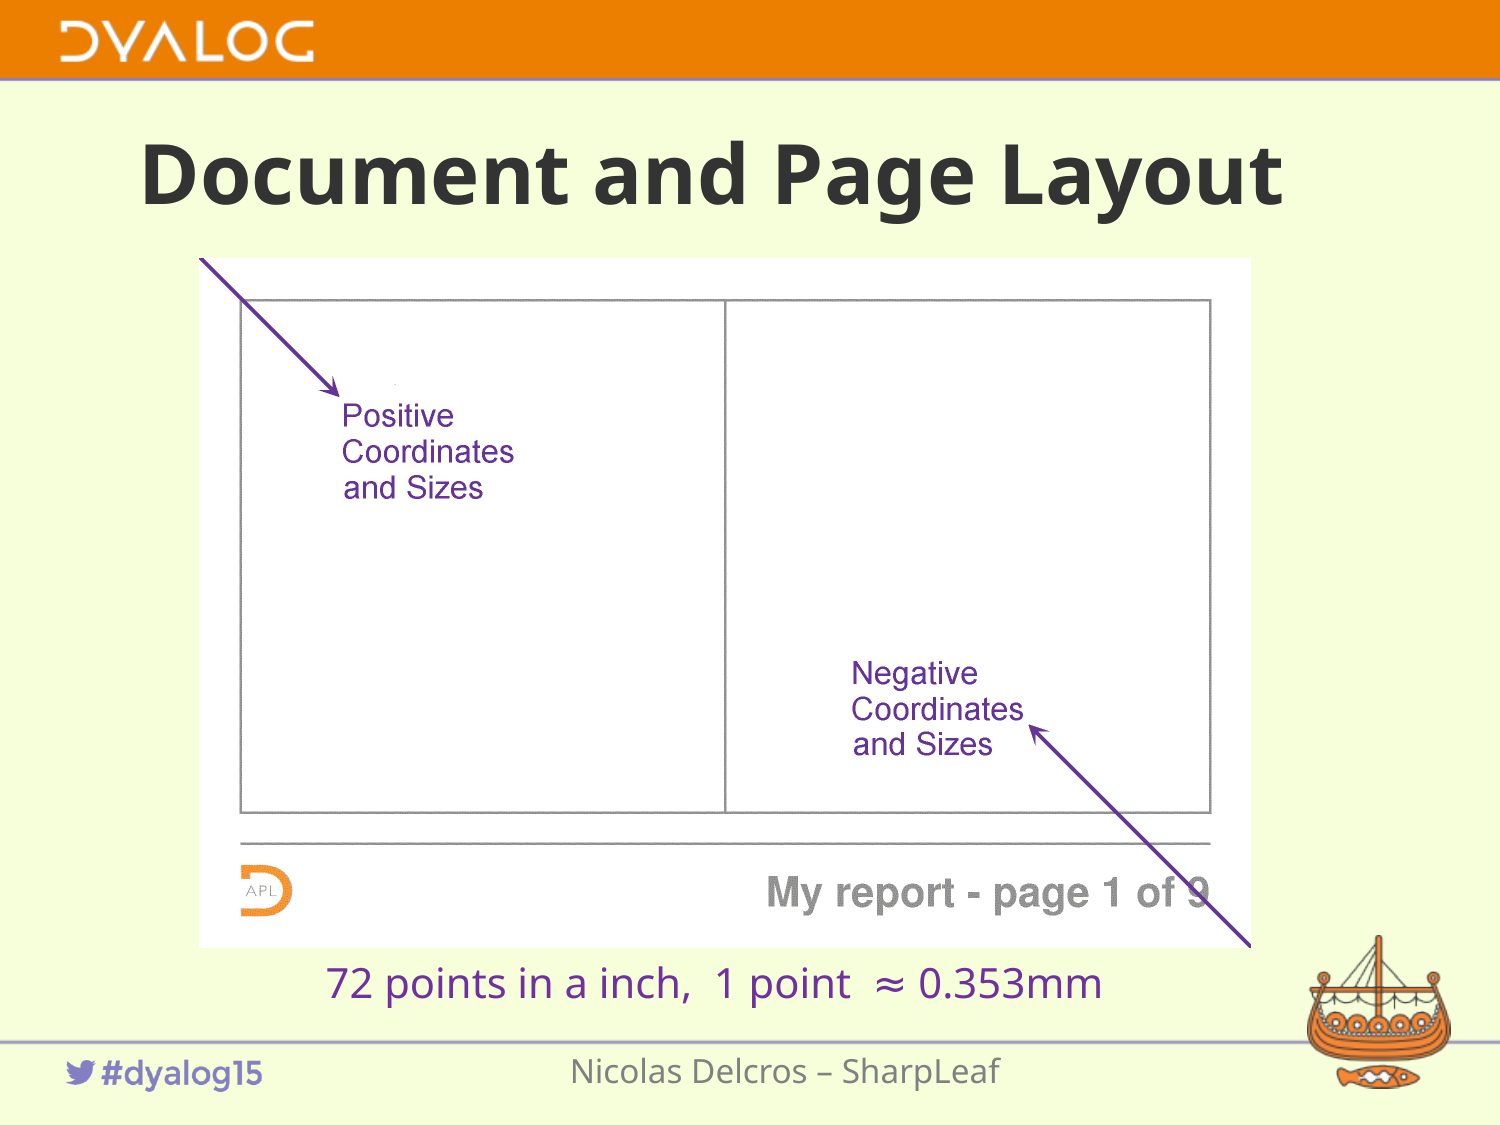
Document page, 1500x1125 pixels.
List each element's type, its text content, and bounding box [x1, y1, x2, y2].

picture [0, 0, 1500, 1125]
text_box Document and Page Layout [123, 113, 1376, 254]
text_box 72 points in a inch, 1 point ≈ 0.353mm [199, 956, 1231, 1014]
